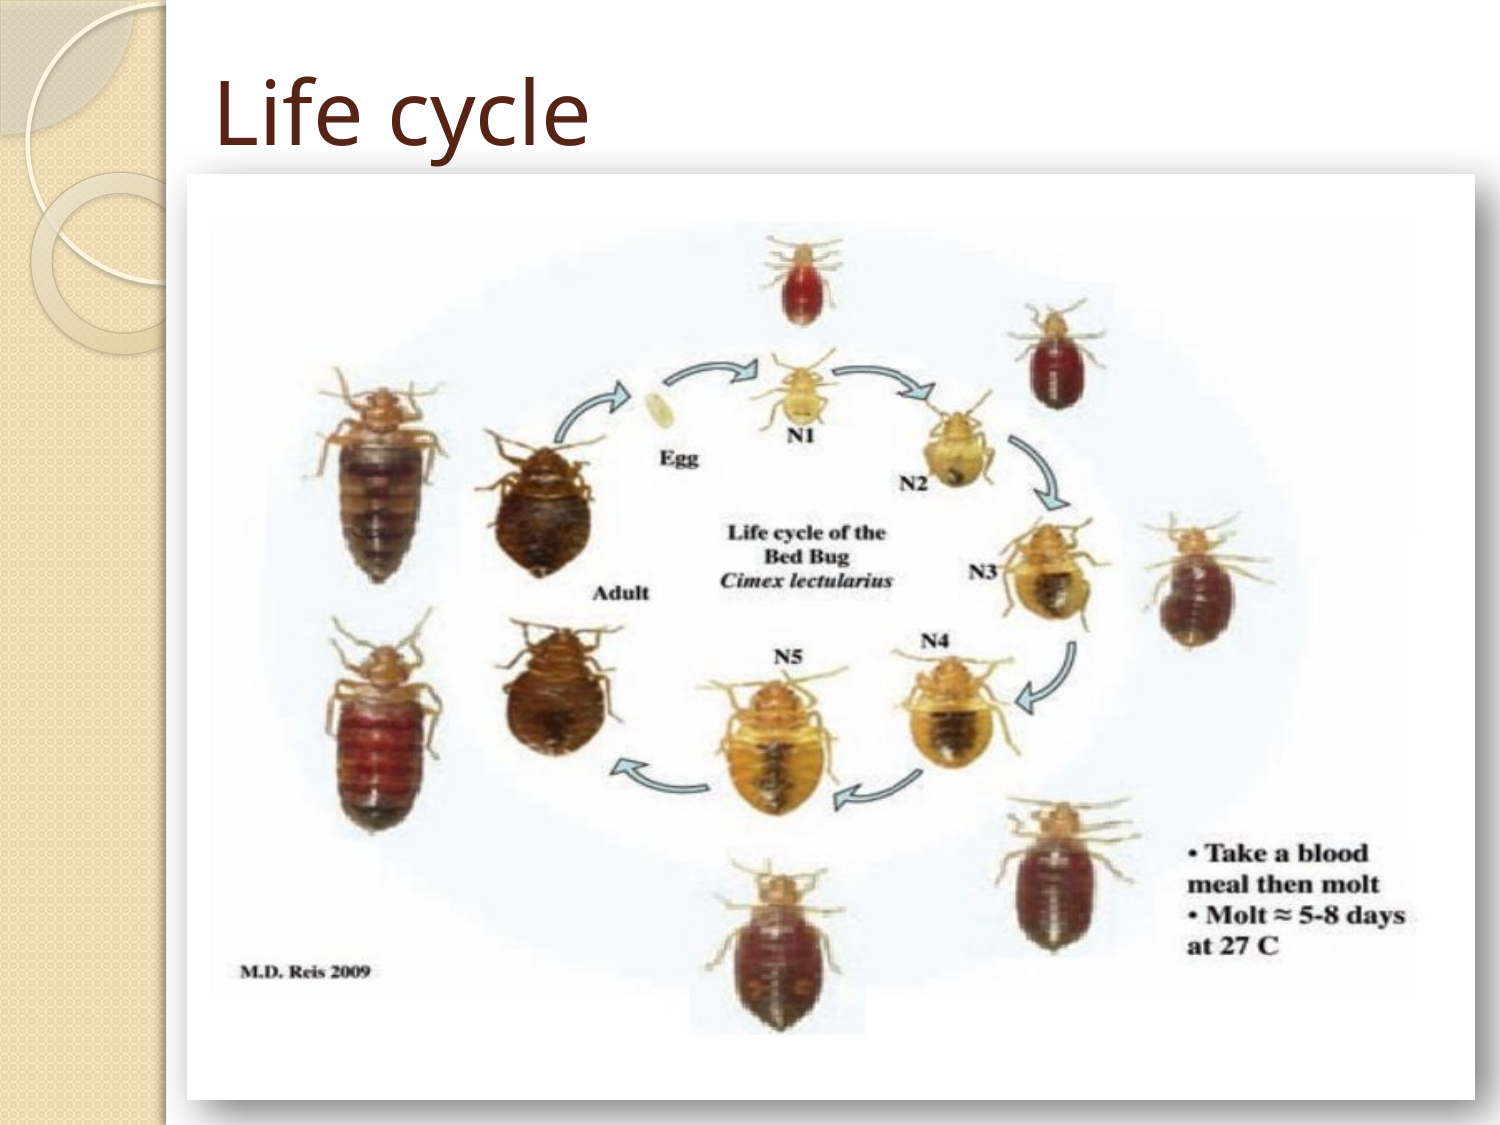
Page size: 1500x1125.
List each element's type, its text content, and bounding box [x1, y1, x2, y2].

title Life cycle [174, 45, 1275, 175]
picture [187, 174, 1476, 1101]
